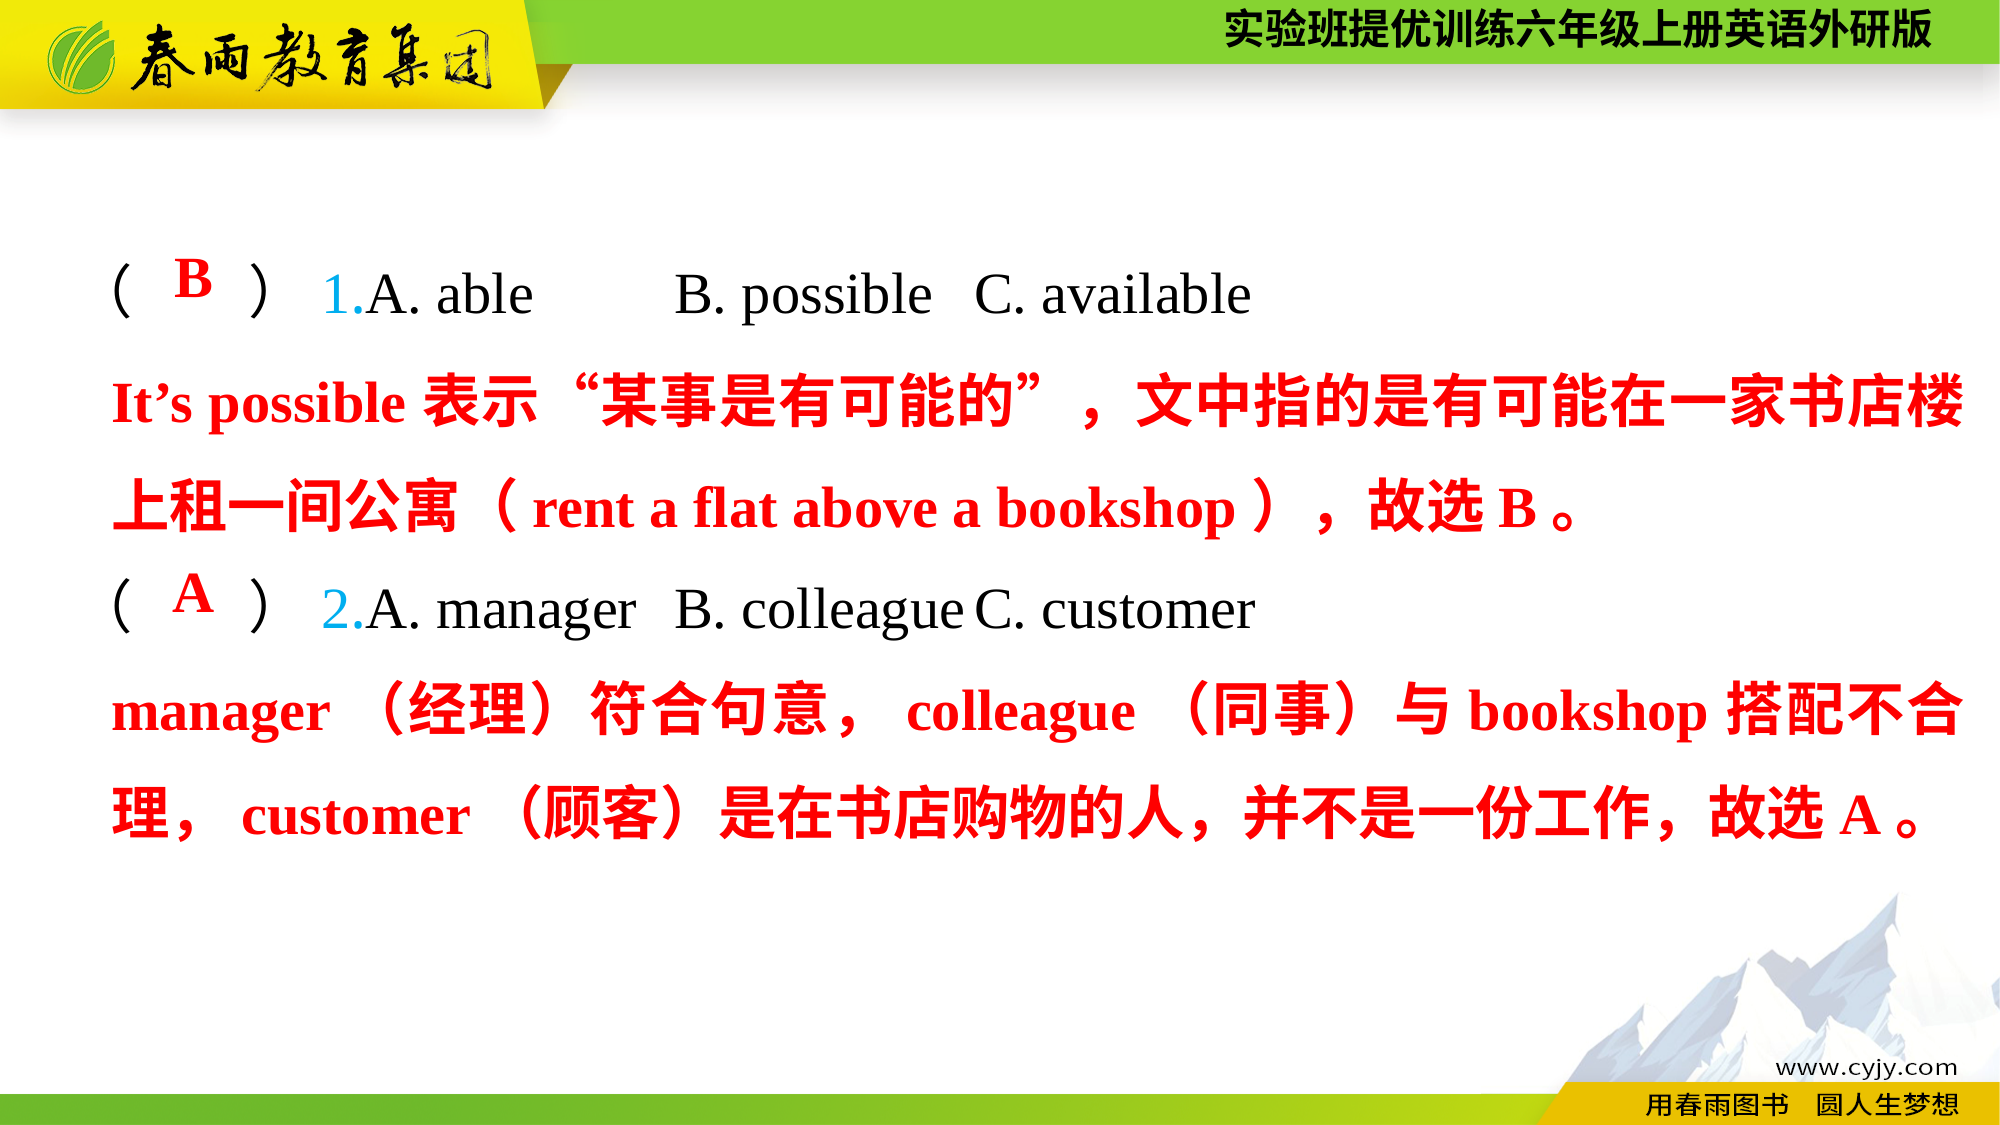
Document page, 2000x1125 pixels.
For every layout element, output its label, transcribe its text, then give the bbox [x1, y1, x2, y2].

picture [0, 0, 2000, 1125]
text_box It’s possible表示“某事是有可能的”，文中指的是有可能在一家书店楼上租一间公寓（rent a flat above a bookshop），故选B。 [96, 321, 1981, 547]
text_box A [157, 546, 230, 629]
text_box B [160, 232, 229, 317]
list （ ）1.A. able B. possible C. available （ ）2.A. manager B. colleague C. customer [59, 212, 1944, 652]
text_box manager（经理）符合句意，colleague（同事）与bookshop搭配不合理，customer（顾客）是在书店购物的人，并不是一份工作，故选A。 [96, 629, 1981, 855]
